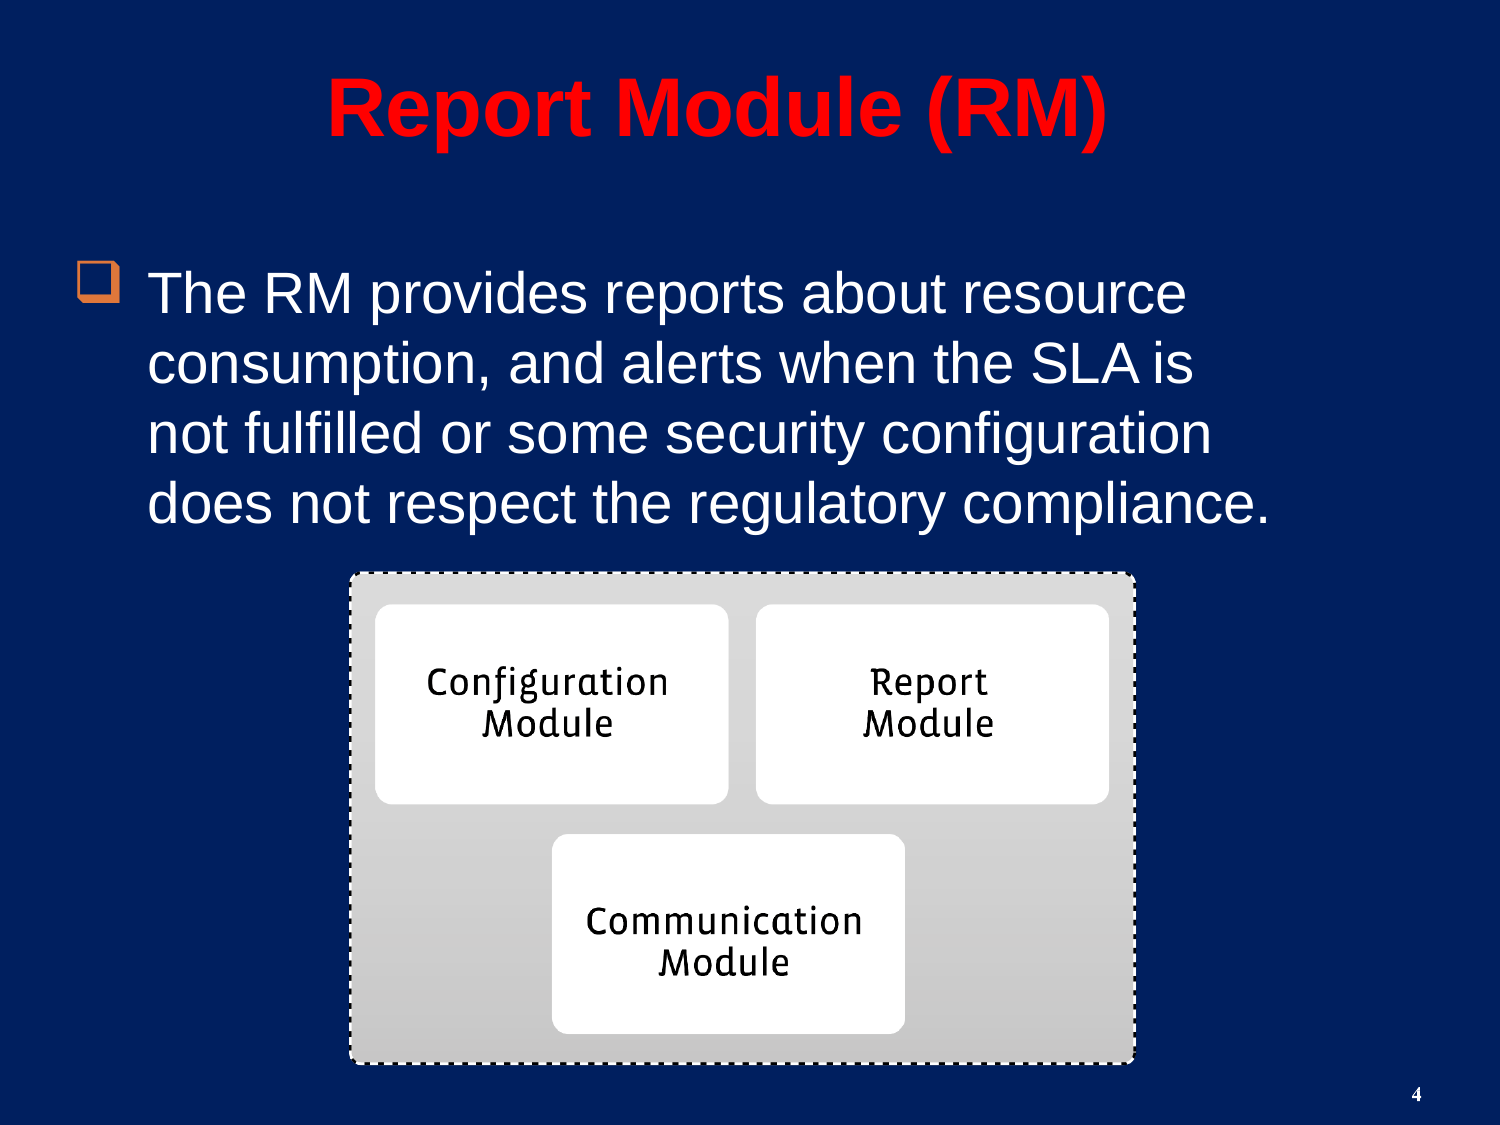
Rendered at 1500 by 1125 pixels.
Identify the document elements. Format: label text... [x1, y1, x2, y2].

text_box Report Module (RM) [70, 53, 1363, 154]
text_box [1412, 1087, 1422, 1102]
text_box The RM provides reports about resource consumption, and alerts when the SLA is not fulfilled or some security configuration does not respect the regulatory compliance. [70, 254, 1421, 535]
picture [333, 548, 1158, 1085]
